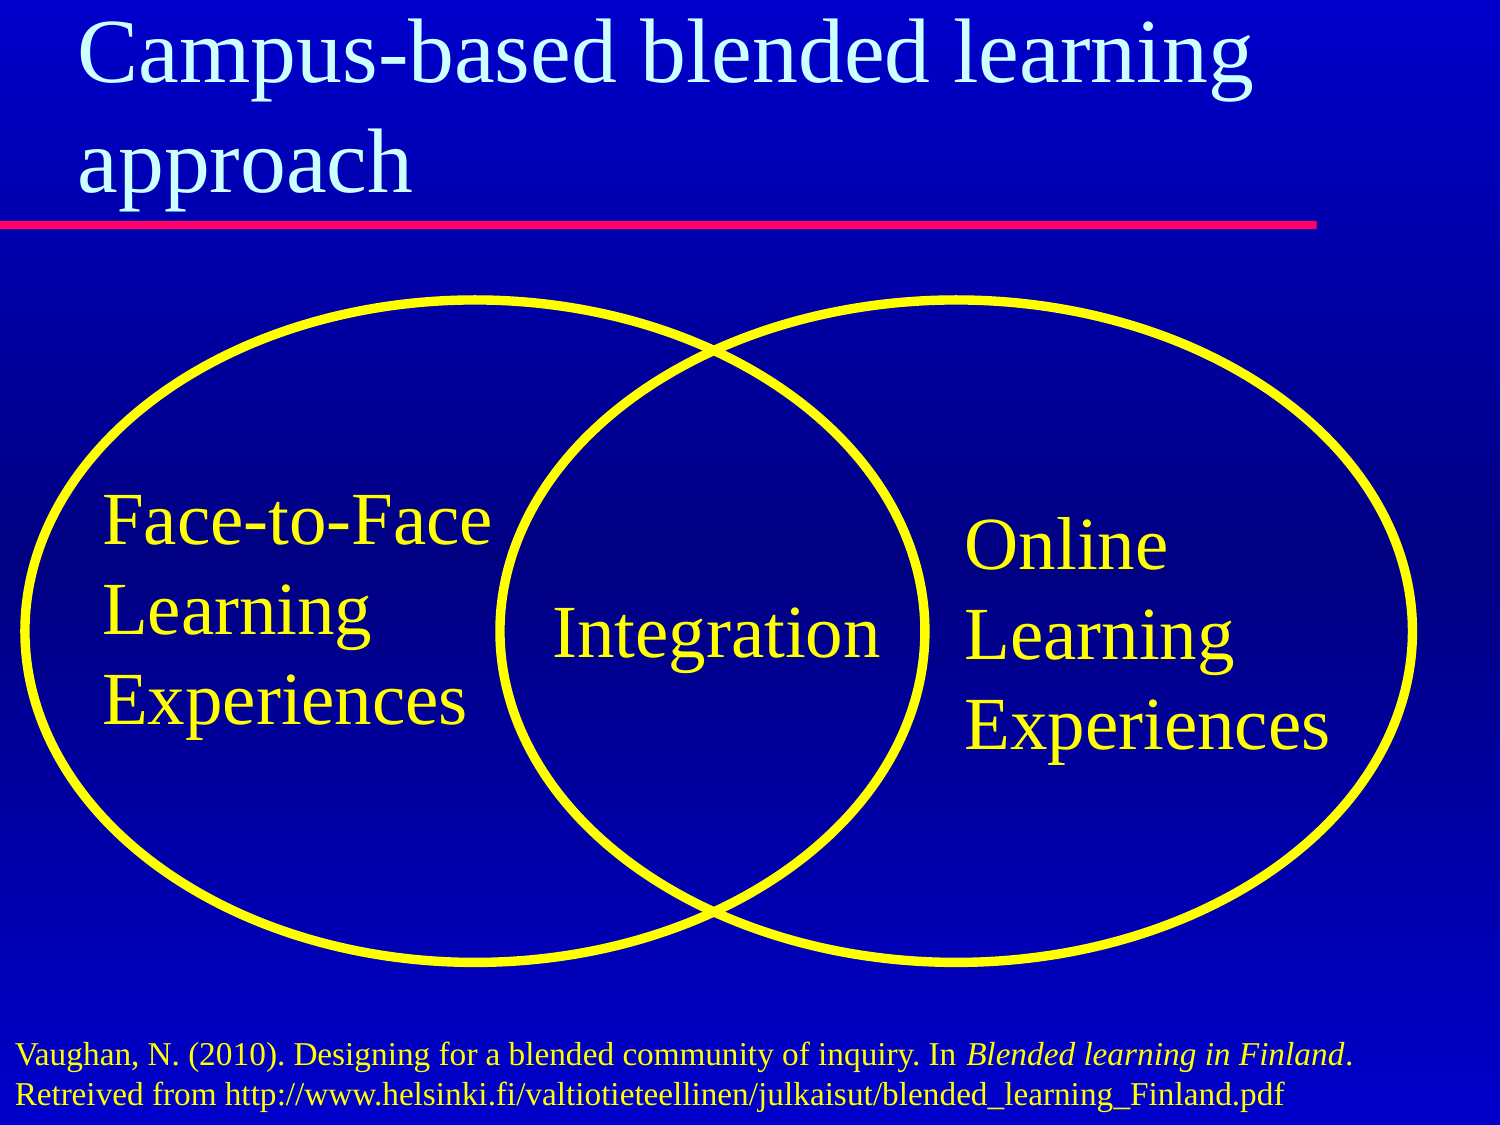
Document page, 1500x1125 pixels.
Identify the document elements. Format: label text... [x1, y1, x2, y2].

text_box Face-to-Face Learning Experiences [87, 462, 650, 748]
text_box Integration [537, 574, 900, 680]
text_box Vaughan, N. (2010). Designing for a blended community of inquiry. In Blended learning in Finland. Retreived from http://www.helsinki.fi/valtiotieteellinen/julkaisut/blended_learning_Finland.pdf [0, 1024, 1475, 1120]
text_box [714, 299, 1369, 963]
title Campus-based blended learning approach [62, 37, 1338, 219]
text_box [24, 299, 925, 963]
text_box Online Learning Experiences [950, 487, 1500, 773]
